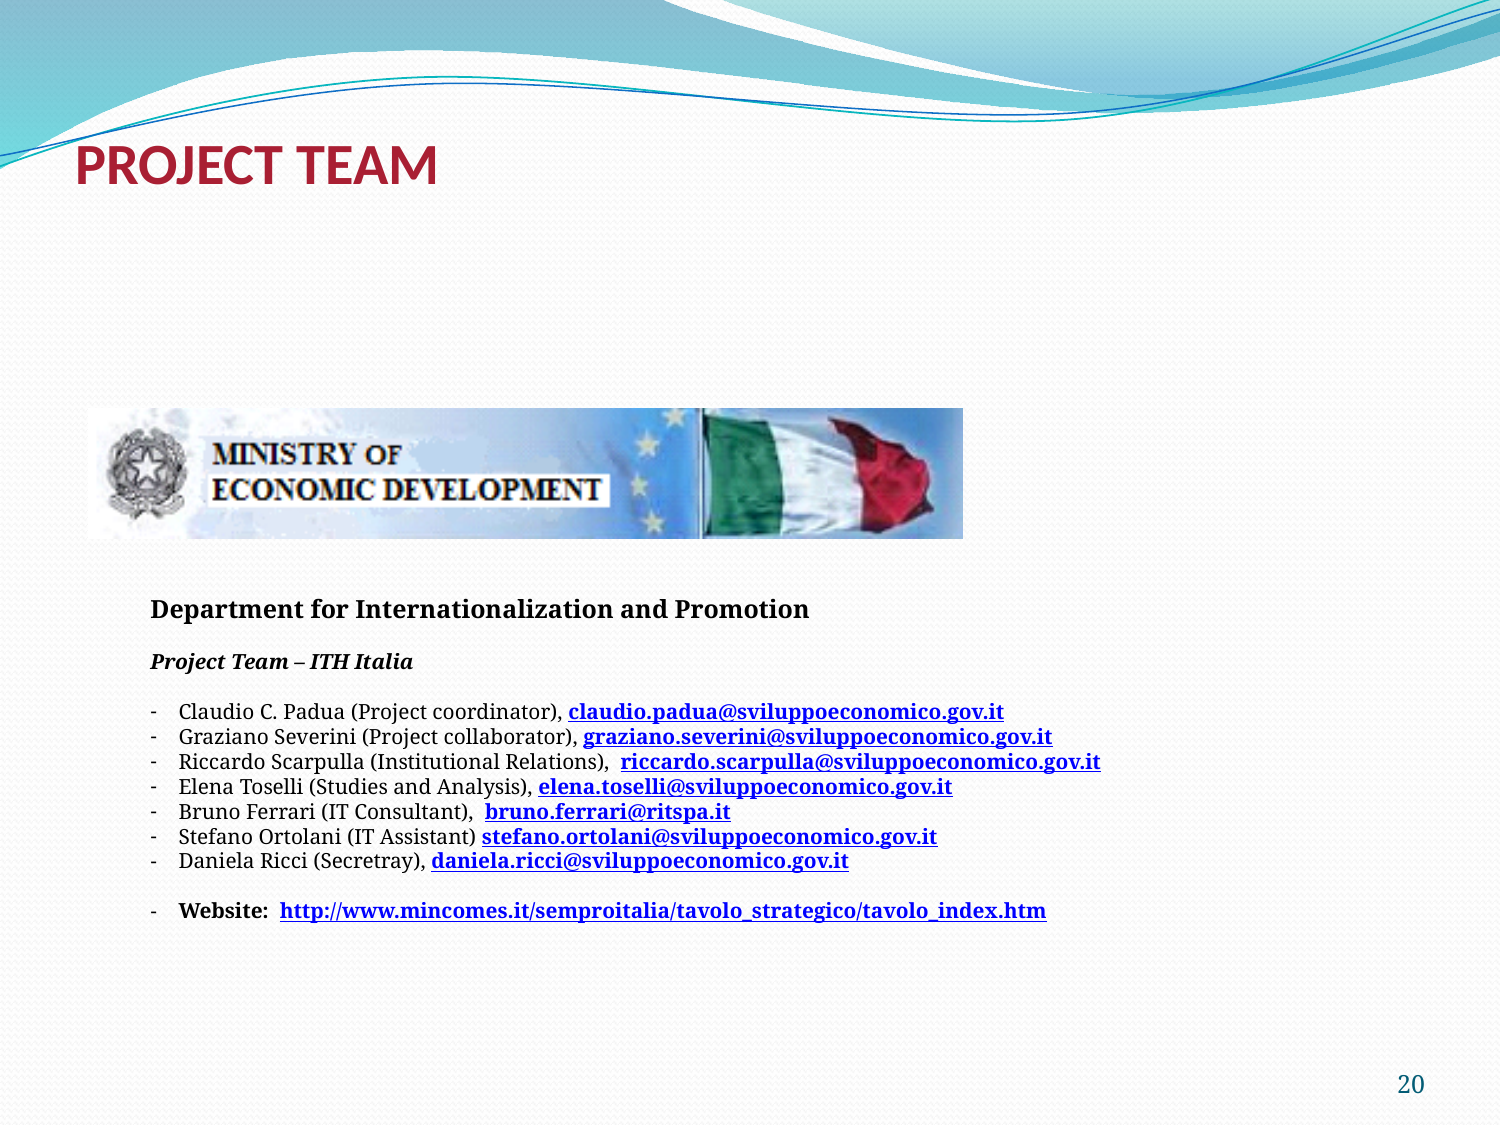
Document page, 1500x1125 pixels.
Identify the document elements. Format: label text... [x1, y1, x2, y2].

slide_number 20 [1299, 1042, 1425, 1103]
title PROJECT TEAM [75, 115, 1425, 197]
picture [88, 408, 963, 540]
text_box Department for Internationalization and Promotion Project Team – ITH Italia Claudio C. Padua (Project coordinator), claudio.padua@sviluppoeconomico.gov.it Graziano Severini (Project collaborator), graziano.severini@sviluppoeconomico.gov.it Riccardo Scarpulla (Institutional Relations), riccardo.scarpulla@sviluppoeconomico.gov.it Elena Toselli (Studies and Analysis), elena.toselli@sviluppoeconomico.gov.it Bruno Ferrari (IT Consultant), bruno.ferrari@ritspa.it Stefano Ortolani (IT Assistant) stefano.ortolani@sviluppoeconomico.gov.it Daniela Ricci (Secretray), daniela.ricci@sviluppoeconomico.gov.it Website: http://www.mincomes.it/semproitalia/tavolo_strategico/tavolo_index.htm [135, 586, 1258, 1006]
